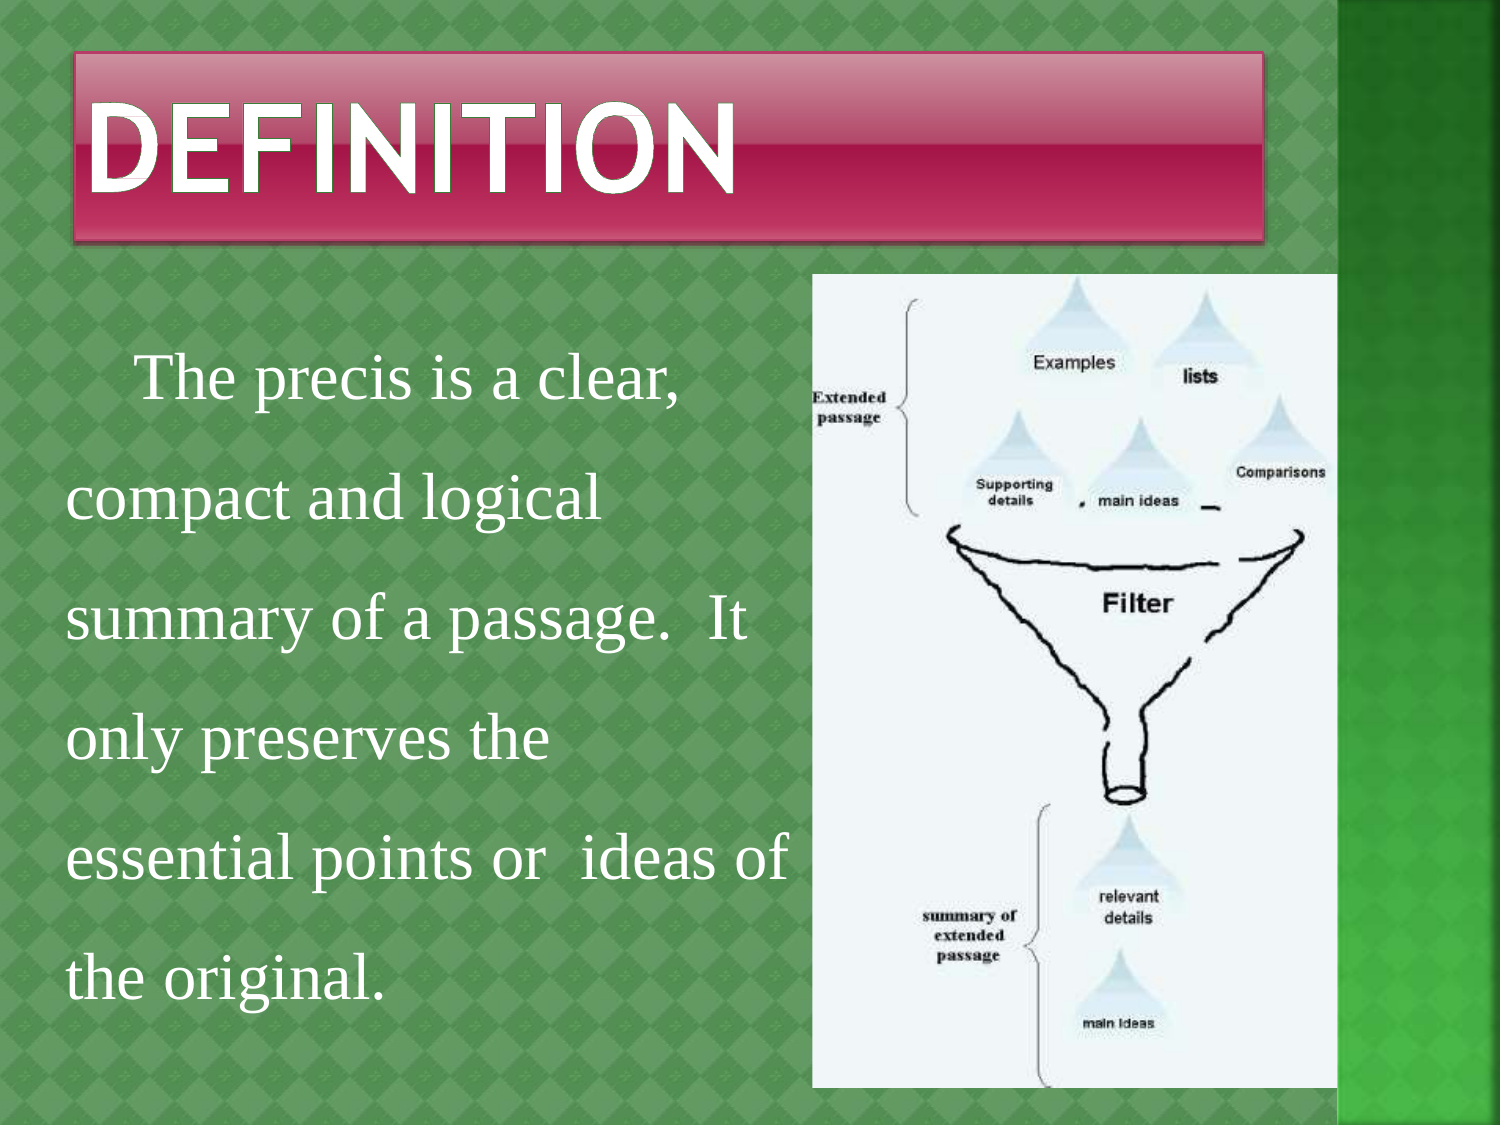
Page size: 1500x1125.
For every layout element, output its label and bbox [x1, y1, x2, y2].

text_box [0, 0, 1500, 1125]
